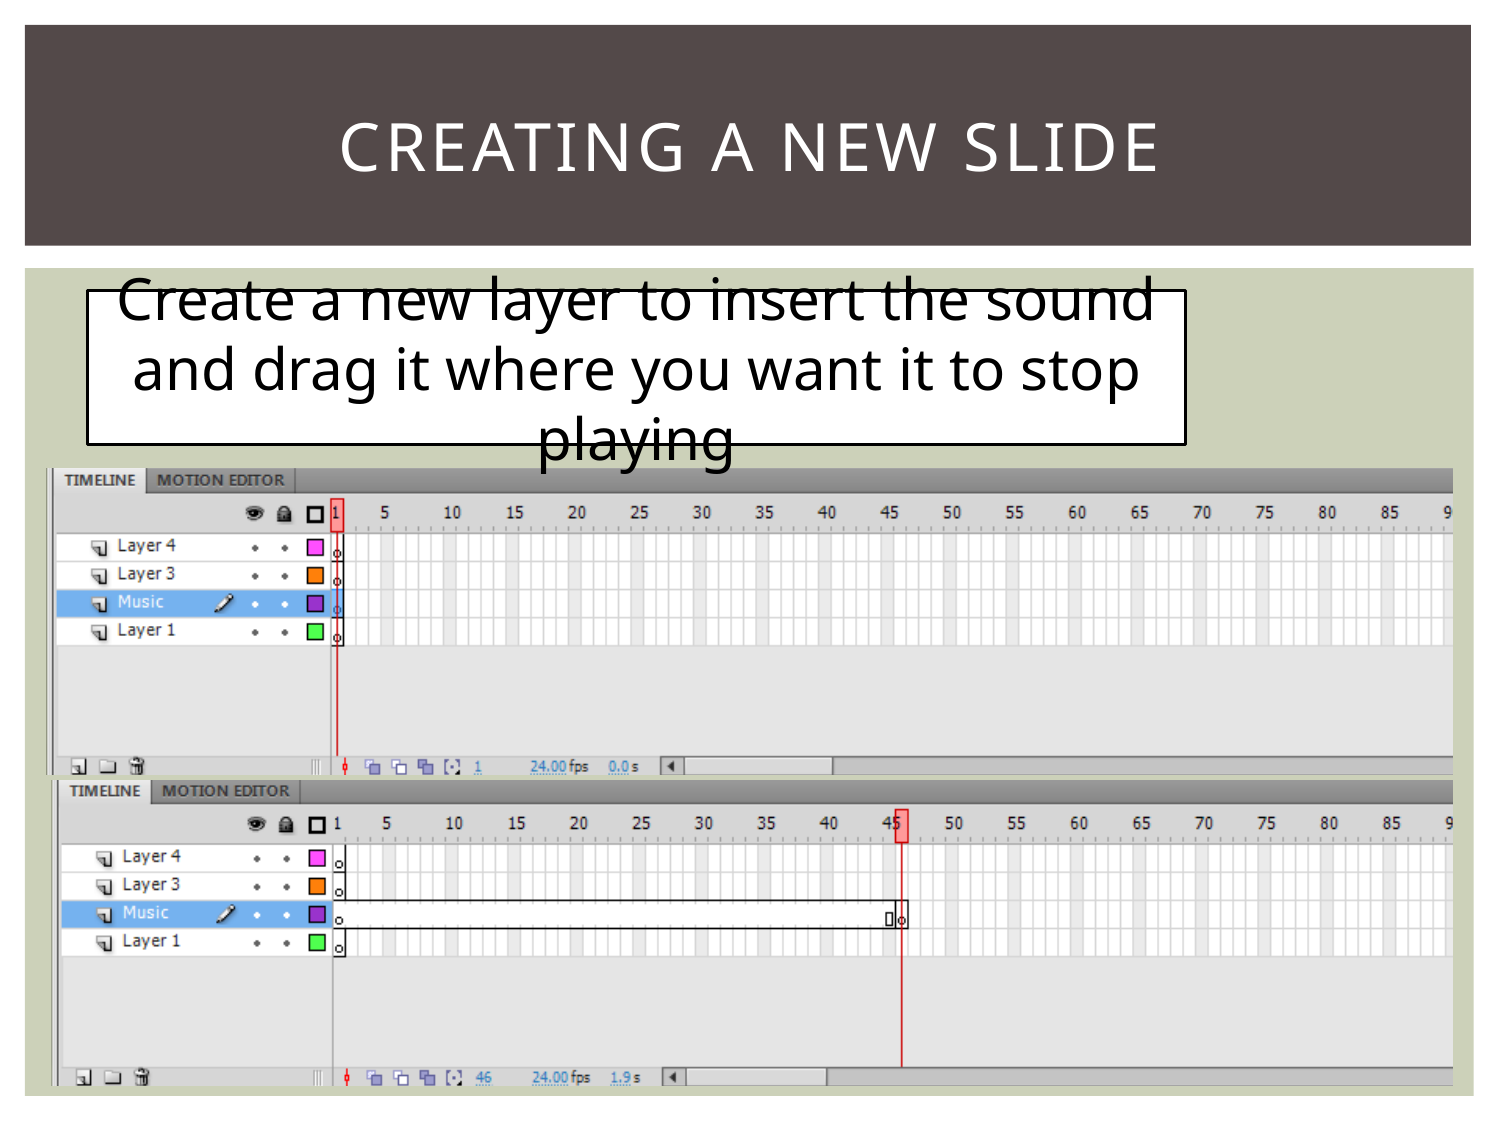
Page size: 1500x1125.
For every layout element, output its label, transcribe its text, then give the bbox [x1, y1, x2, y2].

text_box Create a new layer to insert the sound and drag it where you want it to stop playing [86, 289, 1187, 446]
picture [50, 780, 1454, 1086]
title Creating a new slide [62, 58, 1438, 232]
picture [27, 467, 1454, 775]
